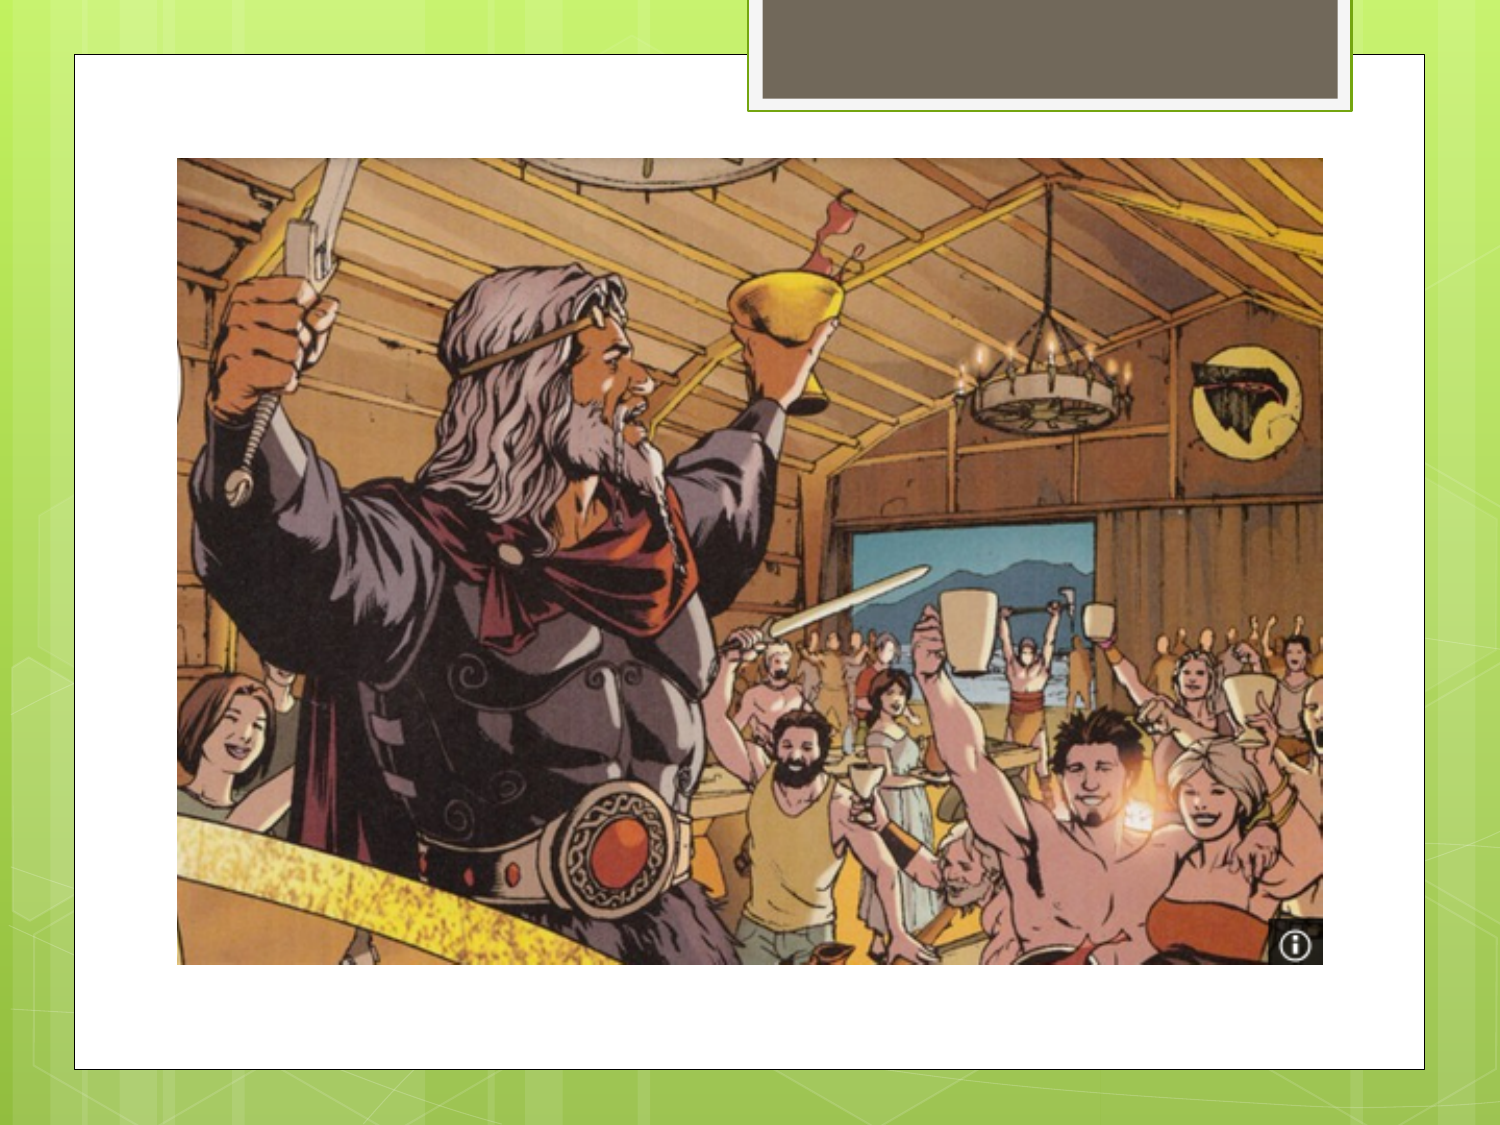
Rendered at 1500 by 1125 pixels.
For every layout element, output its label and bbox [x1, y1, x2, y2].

picture [176, 158, 1324, 965]
